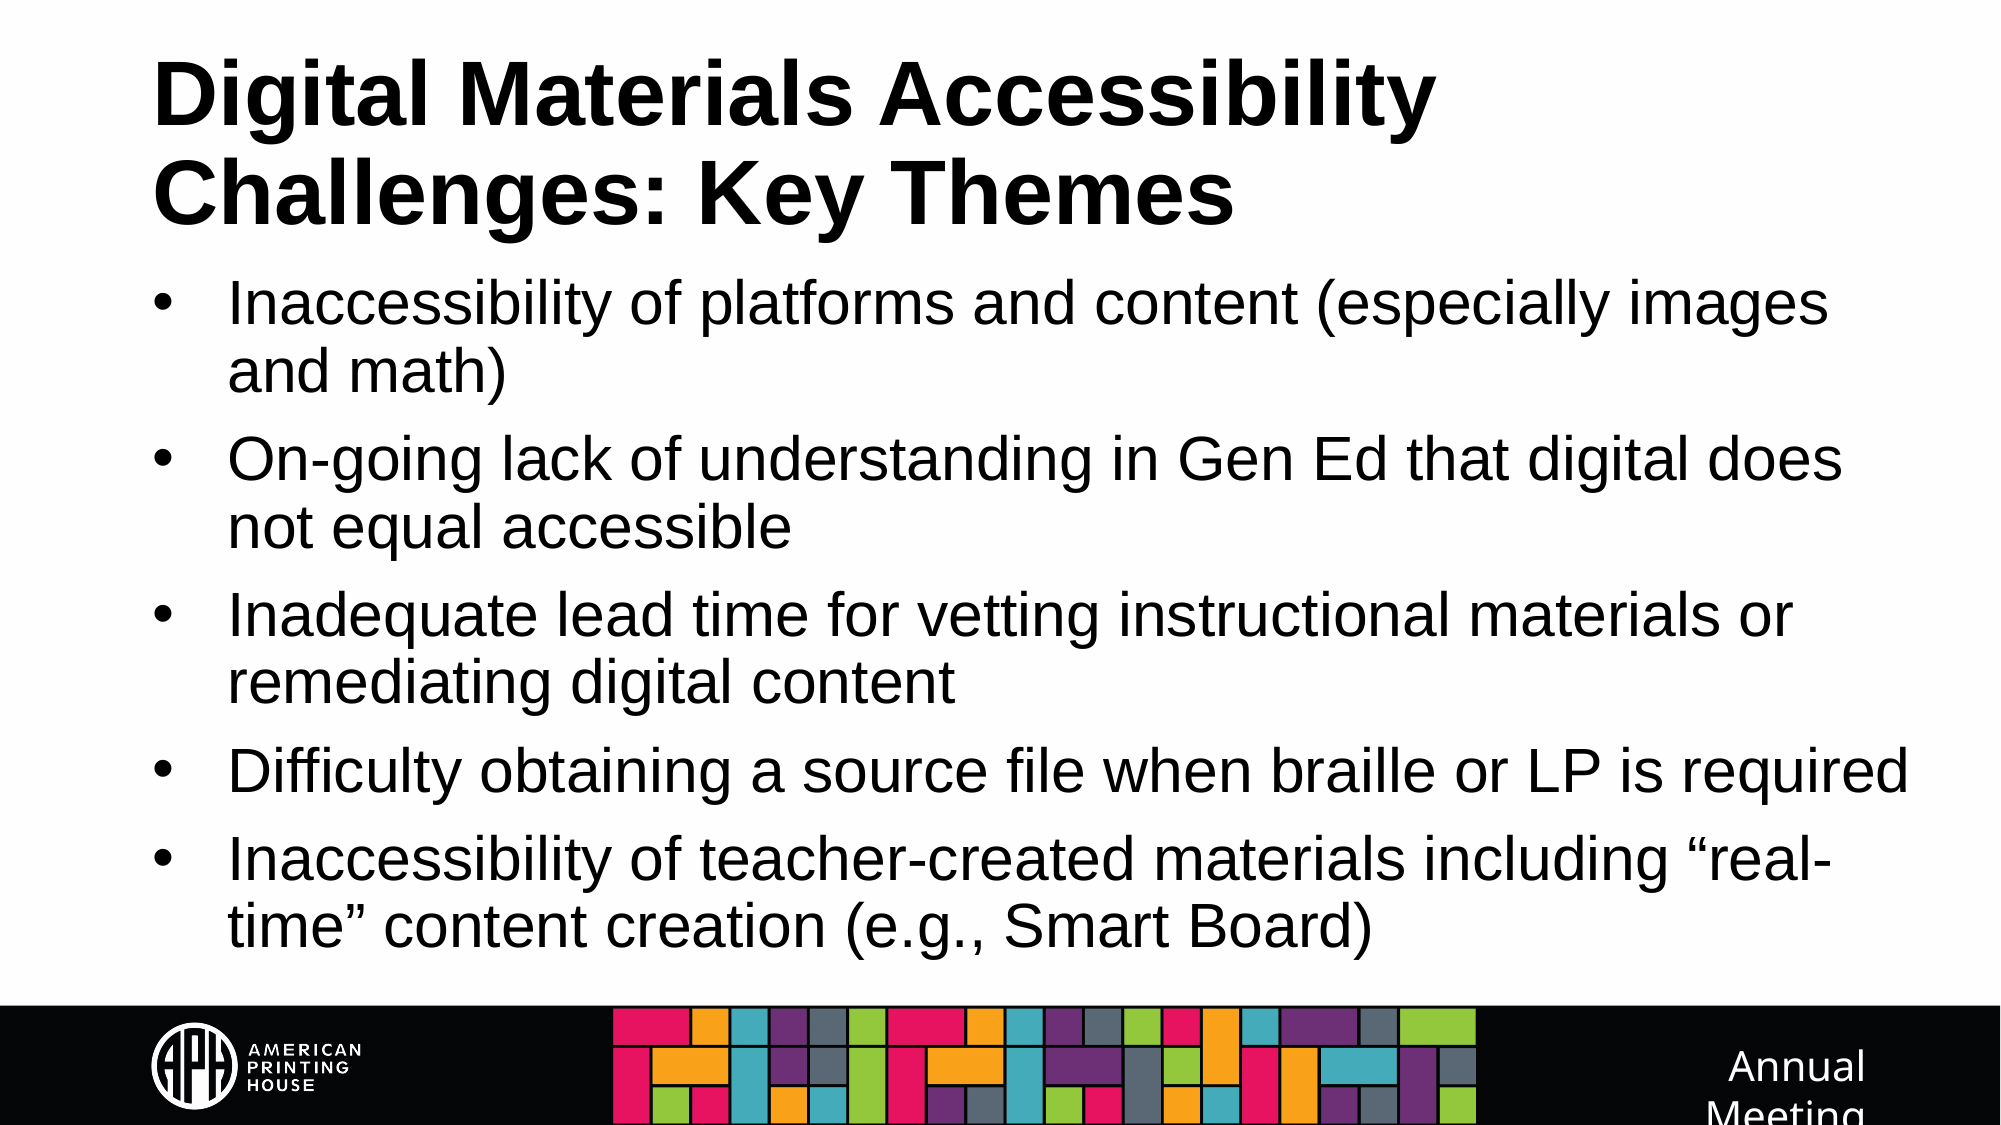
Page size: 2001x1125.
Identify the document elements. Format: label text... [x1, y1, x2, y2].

list Inaccessibility of platforms and content (especially images and math) On-going lack of understanding in Gen Ed that digital does not equal accessible Inadequate lead time for vetting instructional materials or remediating digital content Difficulty obtaining a source file when braille or LP is required Inaccessibility of teacher-created materials including “real-time” content creation (e.g., Smart Board) [137, 263, 1931, 985]
picture [1748, 1111, 1760, 1118]
picture [0, 0, 2001, 1125]
picture [1821, 1111, 1833, 1125]
title Digital Materials Accessibility Challenges: Key Themes [137, 59, 1863, 232]
picture [1846, 1111, 1858, 1125]
picture [1711, 1105, 1719, 1125]
picture [1727, 1107, 1734, 1125]
picture [1771, 1111, 1783, 1118]
